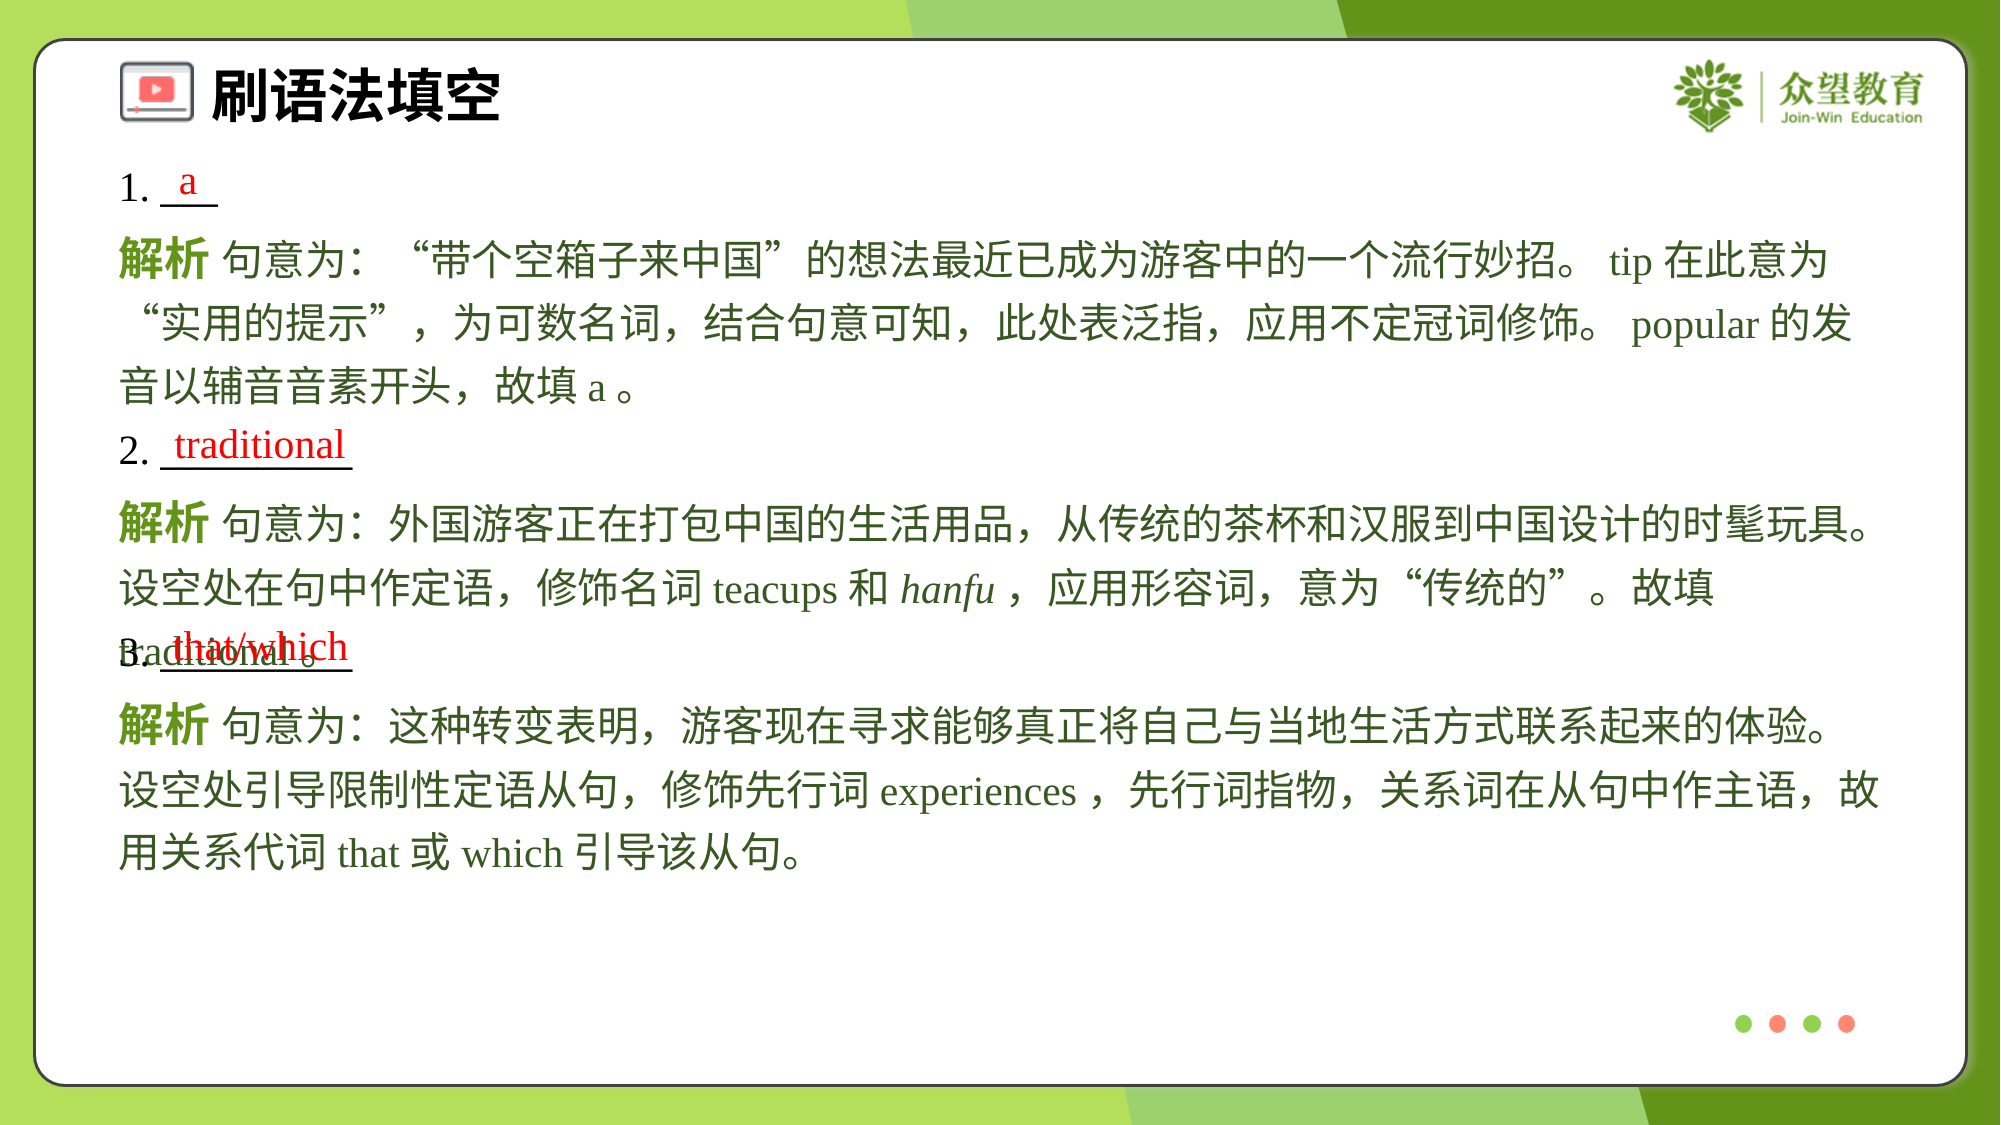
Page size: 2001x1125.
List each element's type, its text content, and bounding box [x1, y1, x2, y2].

text_box 解析 句意为：这种转变表明，游客现在寻求能够真正将自己与当地生活方式联系起来的体验。设空处引导限制性定语从句，修饰先行词experiences，先行词指物，关系词在从句中作主语，故用关系代词that或which引导该从句。 [118, 682, 1883, 872]
text_box 3. __________ [118, 612, 1883, 670]
text_box 2. __________ [118, 410, 1883, 468]
text_box 解析 句意为：外国游客正在打包中国的生活用品，从传统的茶杯和汉服到中国设计的时髦玩具。设空处在句中作定语，修饰名词teacups和hanfu，应用形容词，意为“传统的”。故填traditional。 [118, 480, 1883, 607]
picture [0, 0, 2000, 1125]
text_box traditional [170, 404, 350, 463]
text_box that/which [167, 606, 353, 665]
text_box a [174, 140, 202, 199]
text_box 1. ___ [118, 146, 1883, 204]
text_box 解析 句意为：“带个空箱子来中国”的想法最近已成为游客中的一个流行妙招。tip在此意为“实用的提示”，为可数名词，结合句意可知，此处表泛指，应用不定冠词修饰。popular的发音以辅音音素开头，故填a。 [118, 215, 1883, 405]
